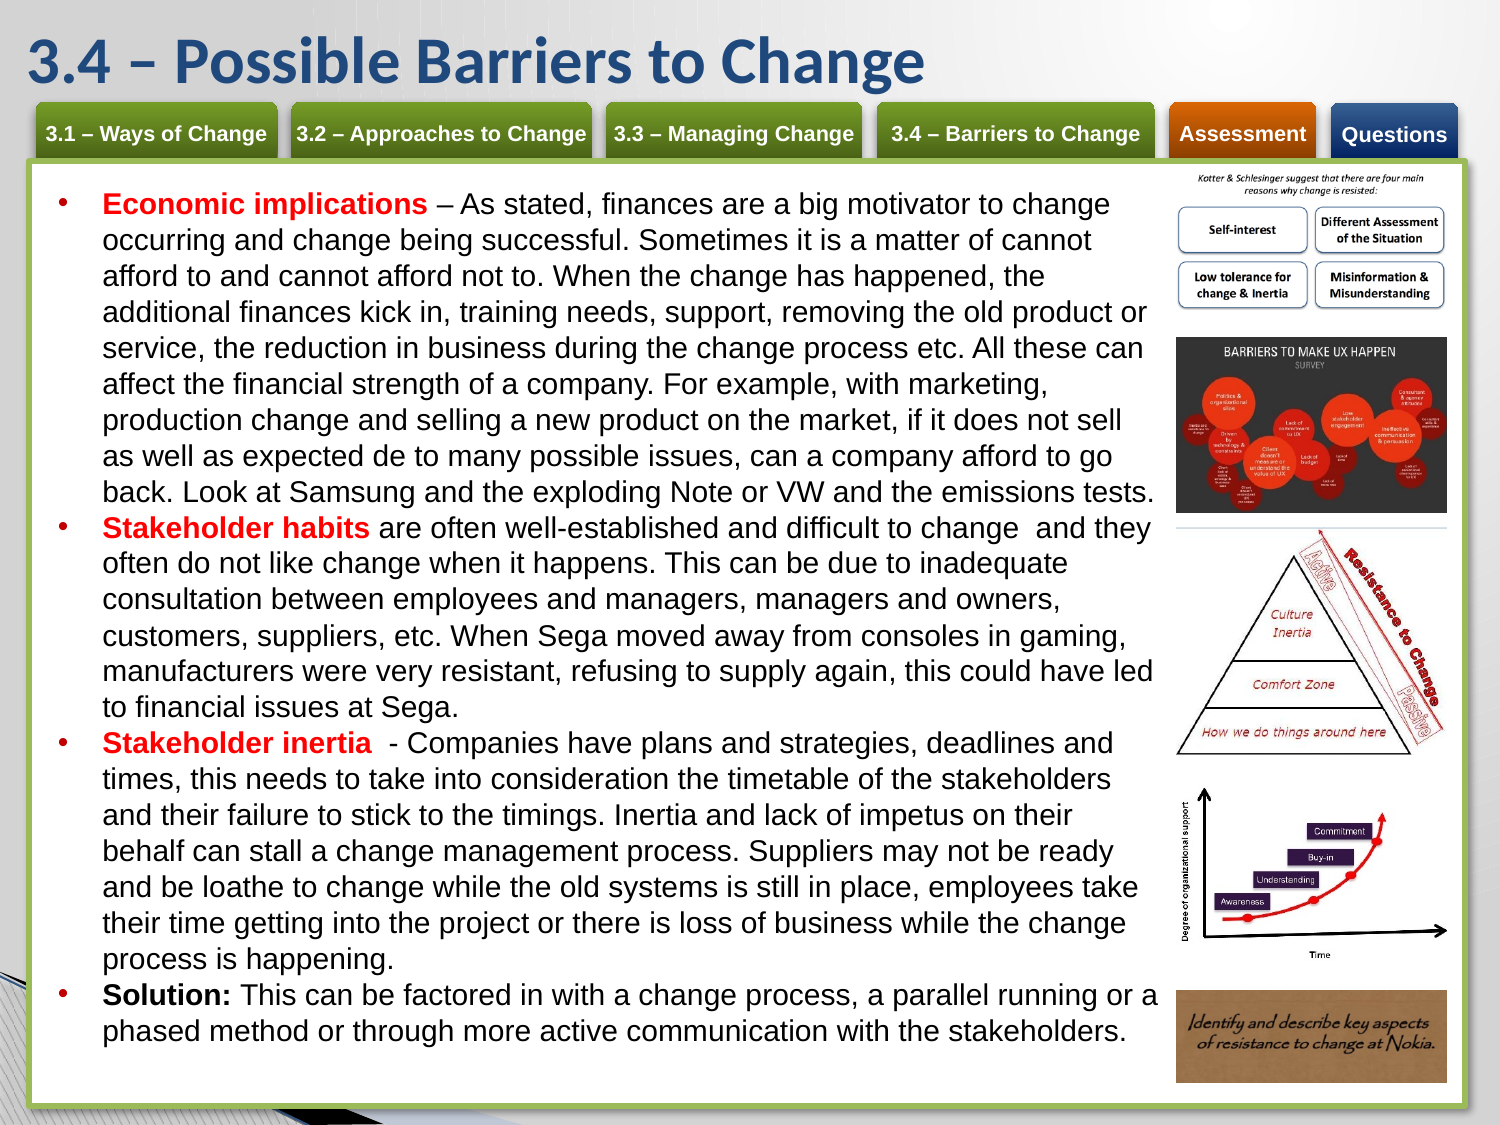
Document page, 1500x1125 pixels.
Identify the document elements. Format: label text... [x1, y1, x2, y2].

text_box Economic implications – As stated, finances are a big motivator to change occurring and change being successful. Sometimes it is a matter of cannot afford to and cannot afford not to. When the change has happened, the additional finances kick in, training needs, support, removing the old product or service, the reduction in business during the change process etc. All these can affect the financial strength of a company. For example, with marketing, production change and selling a new product on the market, if it does not sell as well as expected de to many possible issues, can a company afford to go back. Look at Samsung and the exploding Note or VW and the emissions tests. Stakeholder habits are often well-established and difficult to change and they often do not like change when it happens. This can be due to inadequate consultation between employees and managers, managers and owners, customers, suppliers, etc. When Sega moved away from consoles in gaming, manufacturers were very resistant, refusing to supply again, this could have led to financial issues at Sega. Stakeholder inertia - Companies have plans and strategies, deadlines and times, this needs to take into consideration the timetable of the stakeholders and their failure to stick to the timings. Inertia and lack of impetus on their behalf can stall a change management process. Suppliers may not be ready and be loathe to change while the old systems is still in place, employees take their time getting into the project or there is loss of business while the change process is happening. Solution: This can be factored in with a change process, a parallel running or a phased method or through more active communication with the stakeholders. [43, 176, 1176, 1055]
picture [1176, 527, 1448, 755]
title 3.4 – Possible Barriers to Change [11, 11, 1465, 102]
picture [1176, 336, 1448, 513]
picture [1176, 990, 1448, 1083]
picture [1176, 786, 1448, 962]
picture [1176, 172, 1448, 310]
picture [281, 1114, 303, 1125]
